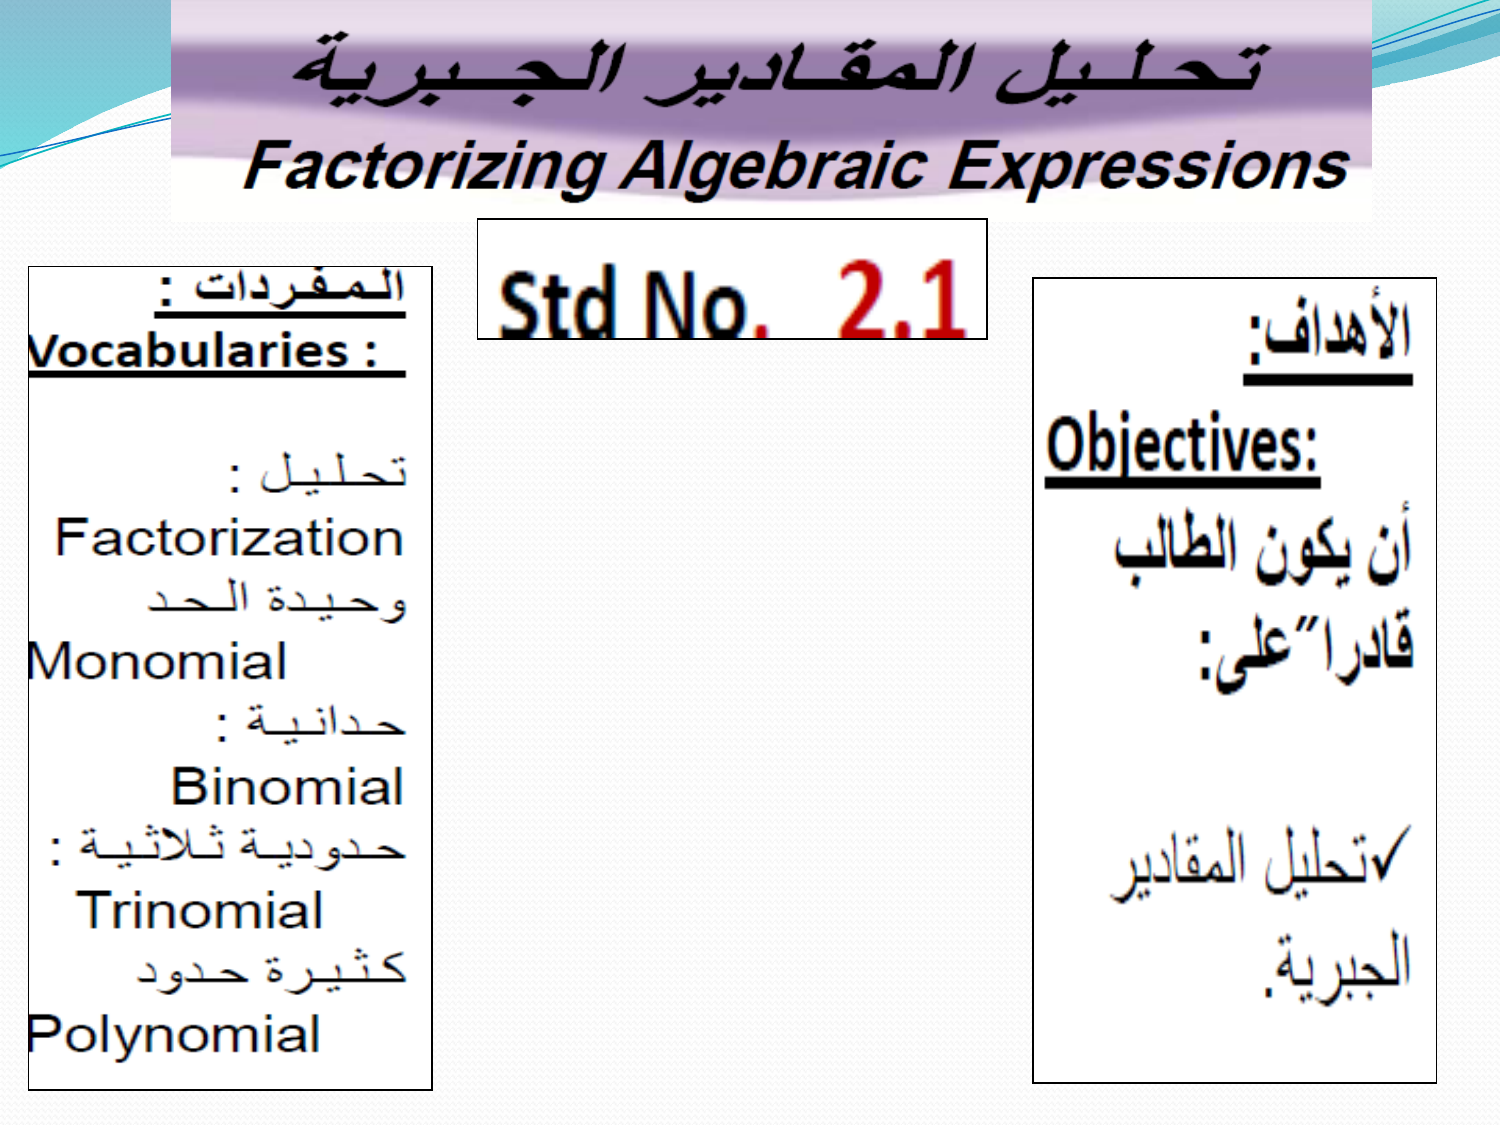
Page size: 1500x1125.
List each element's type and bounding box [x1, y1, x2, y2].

picture [29, 266, 432, 1090]
picture [1033, 278, 1436, 1083]
picture [170, 0, 1372, 339]
